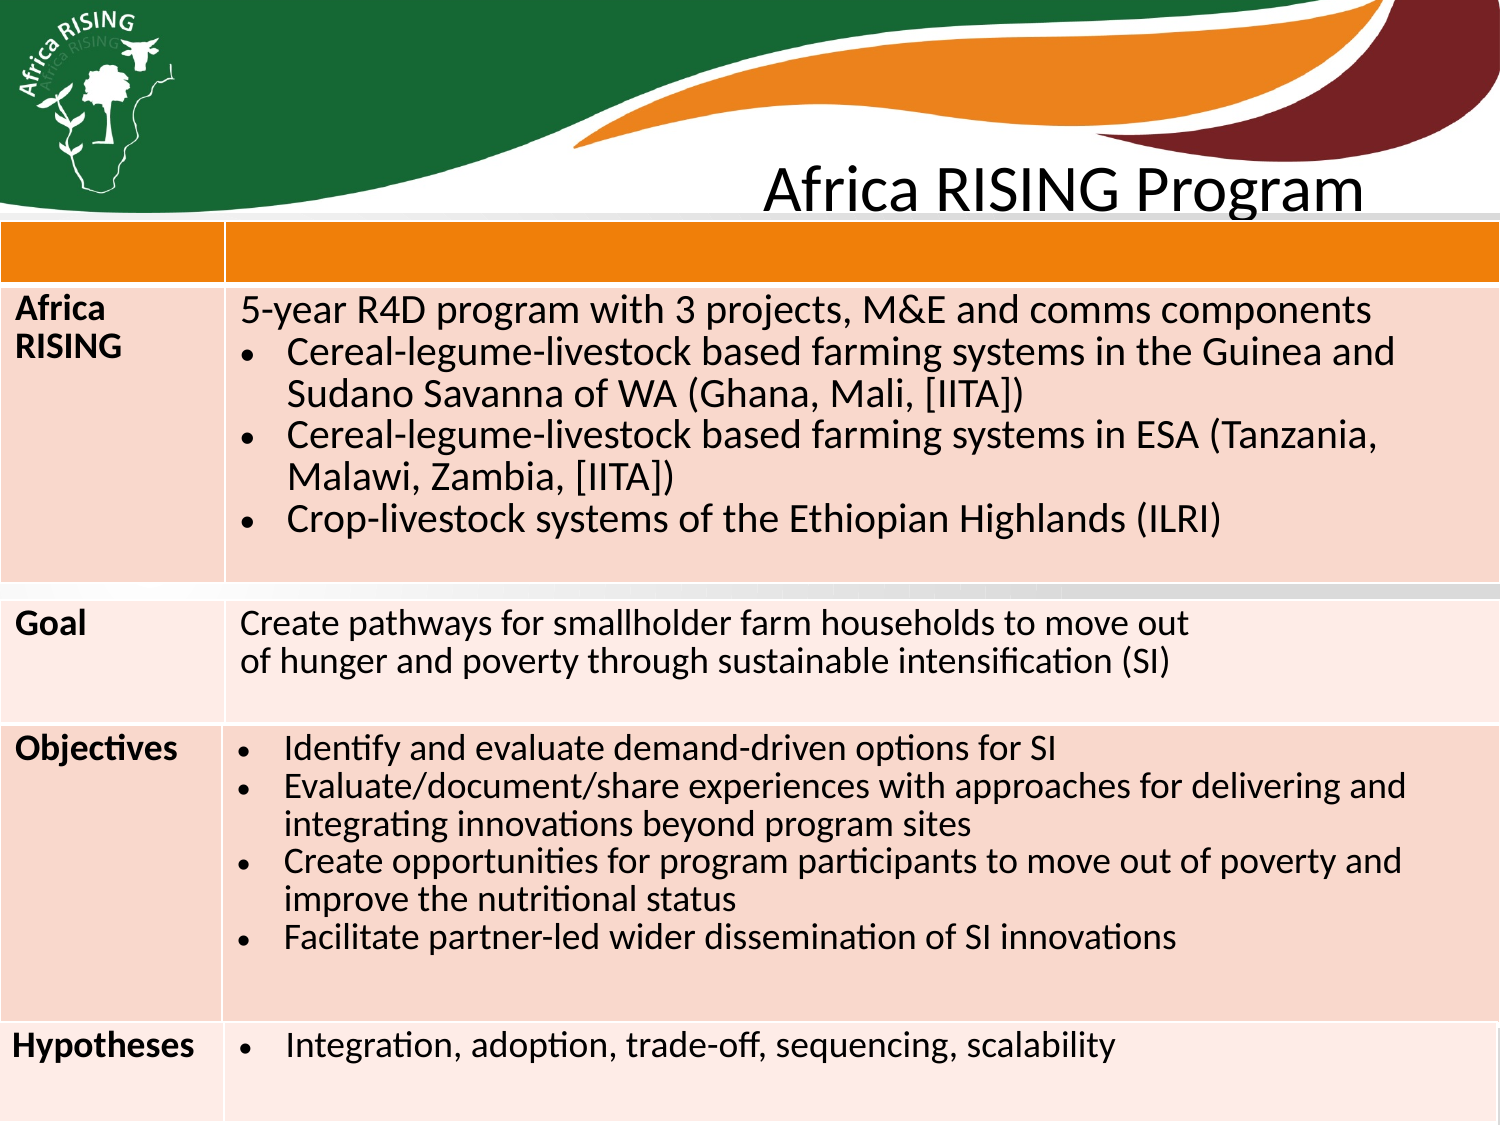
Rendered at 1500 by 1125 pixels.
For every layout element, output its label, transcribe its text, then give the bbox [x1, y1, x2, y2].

text_box Bullet Bullet [99, 584, 1325, 599]
picture [0, 0, 1500, 213]
table_header Objectives [1, 726, 221, 1021]
table_cell 5-year R4D program with 3 projects, M&E and comms components Cereal-legume-livestock based farming systems in the Guinea and Sudano Savanna of WA (Ghana, Mali, [IITA]) Cereal-legume-livestock based farming systems in ESA (Tanzania, Malawi, Zambia, [IITA]) Crop-livestock systems of the Ethiopian Highlands (ILRI) [226, 288, 1499, 582]
table_header Goal [1, 601, 224, 722]
table_header Identify and evaluate demand-driven options for SI Evaluate/document/share experiences with approaches for delivering and integrating innovations beyond program sites Create opportunities for program participants to move out of poverty and improve the nutritional status Facilitate partner-led wider dissemination of SI innovations [223, 726, 1499, 1022]
list Africa RISING Program [174, 137, 1450, 220]
table_cell Africa RISING [1, 288, 224, 582]
table_header Create pathways for smallholder farm households to move out of hunger and poverty through sustainable intensification (SI) [226, 601, 1499, 722]
table_header Hypotheses [0, 1023, 223, 1121]
table_header Integration, adoption, trade-off, sequencing, scalability [225, 1023, 1496, 1121]
table_header [226, 222, 1499, 282]
table_header [1, 222, 224, 282]
